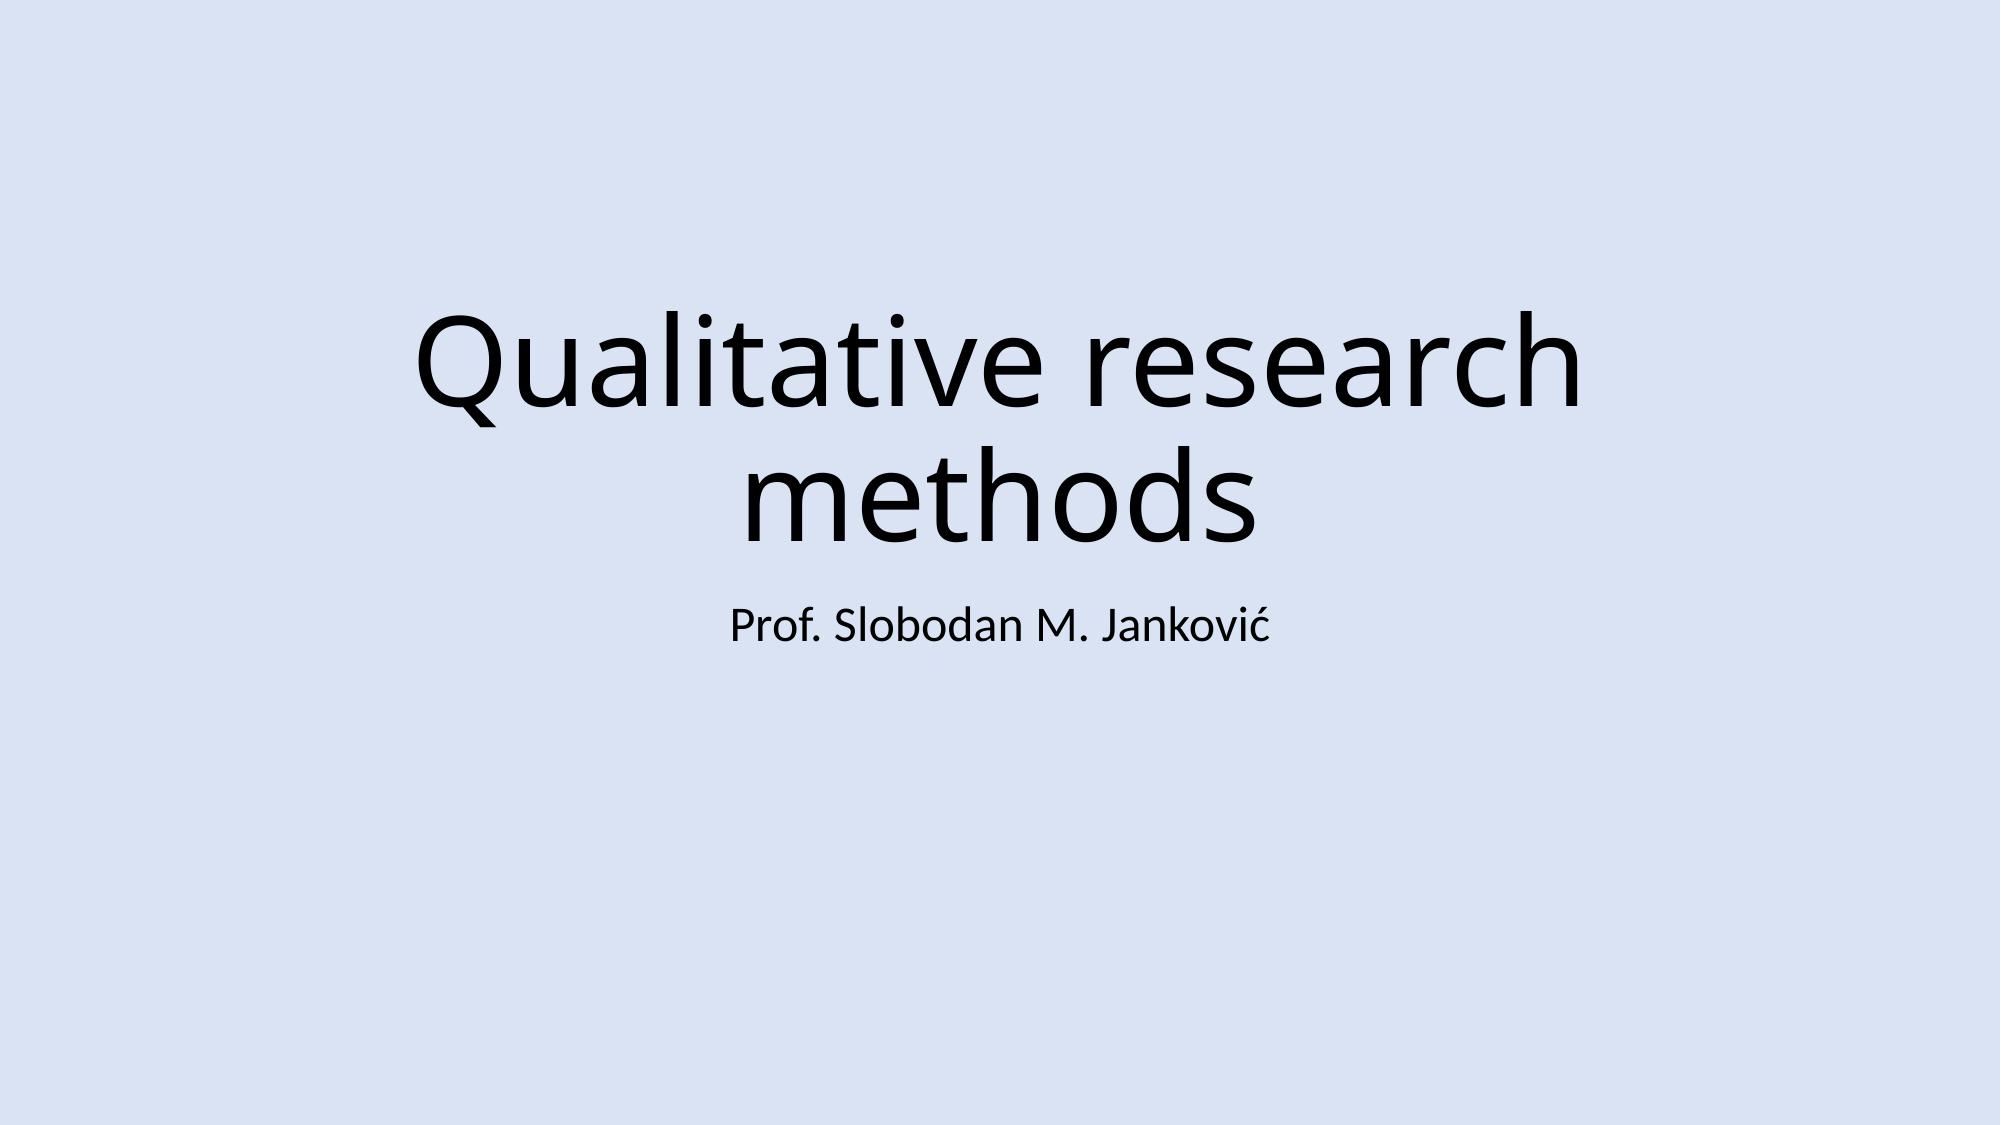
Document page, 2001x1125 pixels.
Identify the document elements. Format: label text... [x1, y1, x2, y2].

subtitle Prof. Slobodan M. Janković [249, 590, 1750, 863]
title Qualitative research methods [249, 184, 1750, 576]
